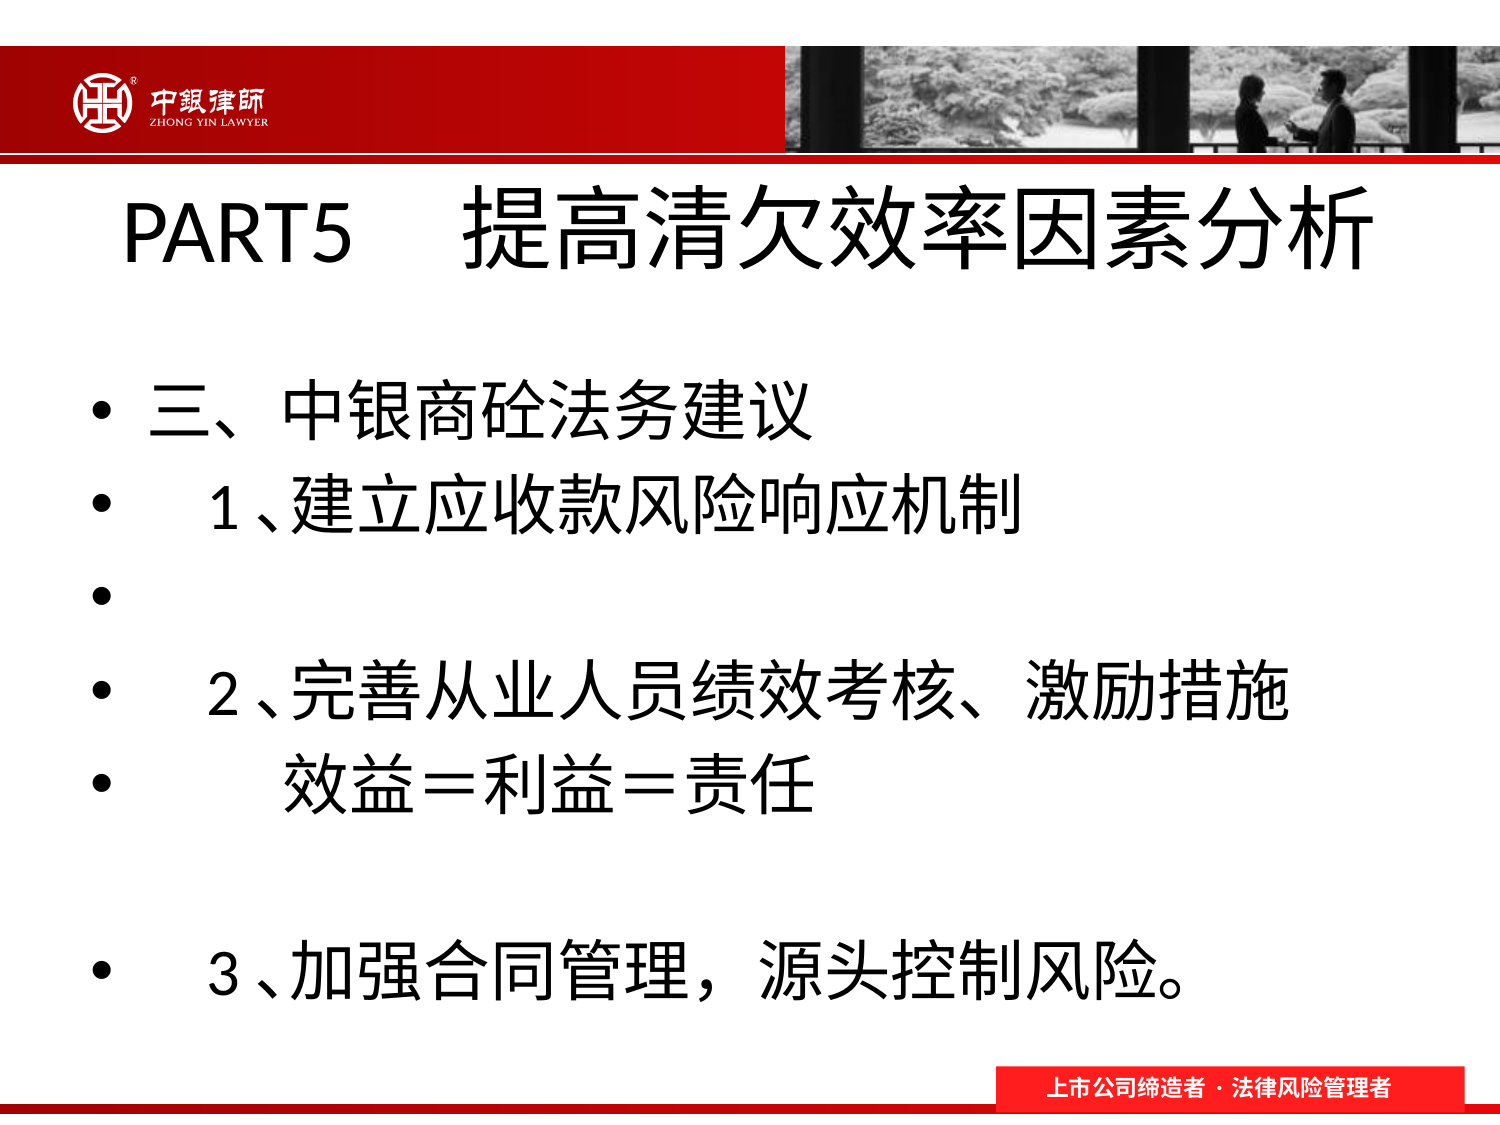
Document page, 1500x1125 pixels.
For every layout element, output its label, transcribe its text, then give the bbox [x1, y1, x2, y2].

picture [73, 73, 268, 133]
list 三、中银商砼法务建议 1､建立应收款风险响应机制 2､完善从业人员绩效考核、激励措施 效益＝利益＝责任 3､加强合同管理，源头控制风险。 [75, 361, 1425, 1035]
title PART5 提高清欠效率因素分析 [75, 78, 1425, 361]
